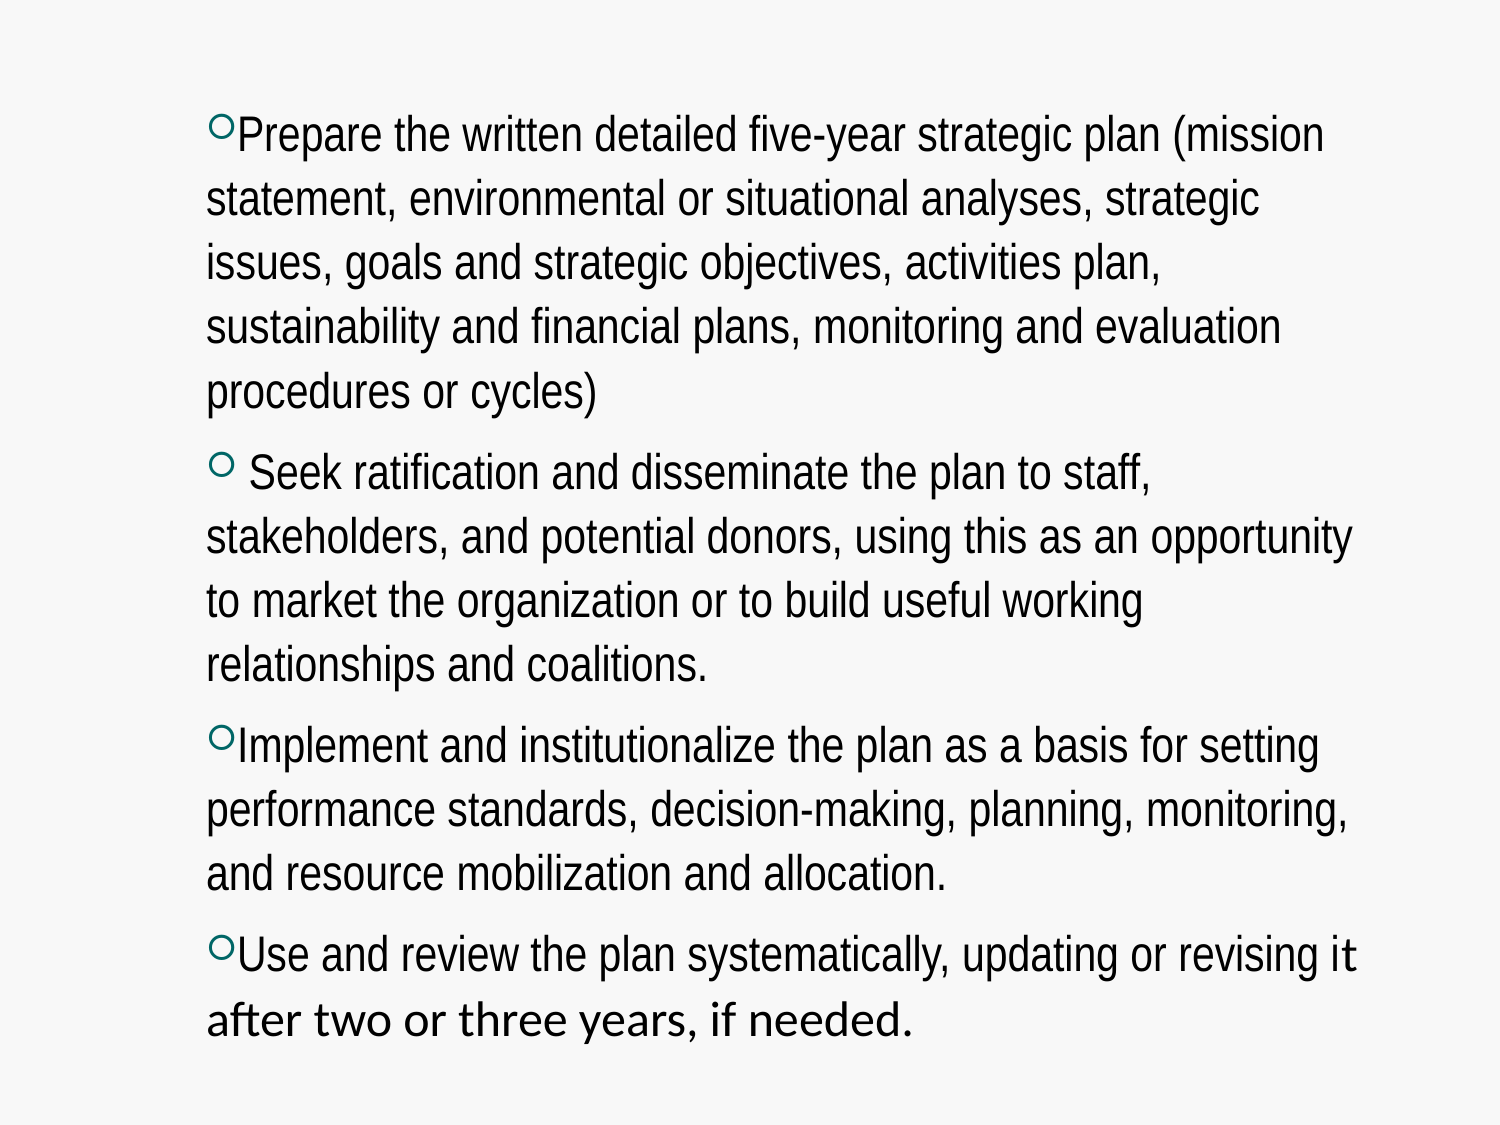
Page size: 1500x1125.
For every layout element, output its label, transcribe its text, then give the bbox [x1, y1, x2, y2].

list Prepare the written detailed five-year strategic plan (mission statement, environmental or situational analyses, strategic issues, goals and strategic objectives, activities plan, sustainability and financial plans, monitoring and evaluation procedures or cycles) Seek ratification and disseminate the plan to staff, stakeholders, and potential donors, using this as an opportunity to market the organization or to build useful working relationships and coalitions. Implement and institutionalize the plan as a basis for setting performance standards, decision-making, planning, monitoring, and resource mobilization and allocation. Use and review the plan systematically, updating or revising it after two or three years, if needed. [190, 89, 1391, 1049]
